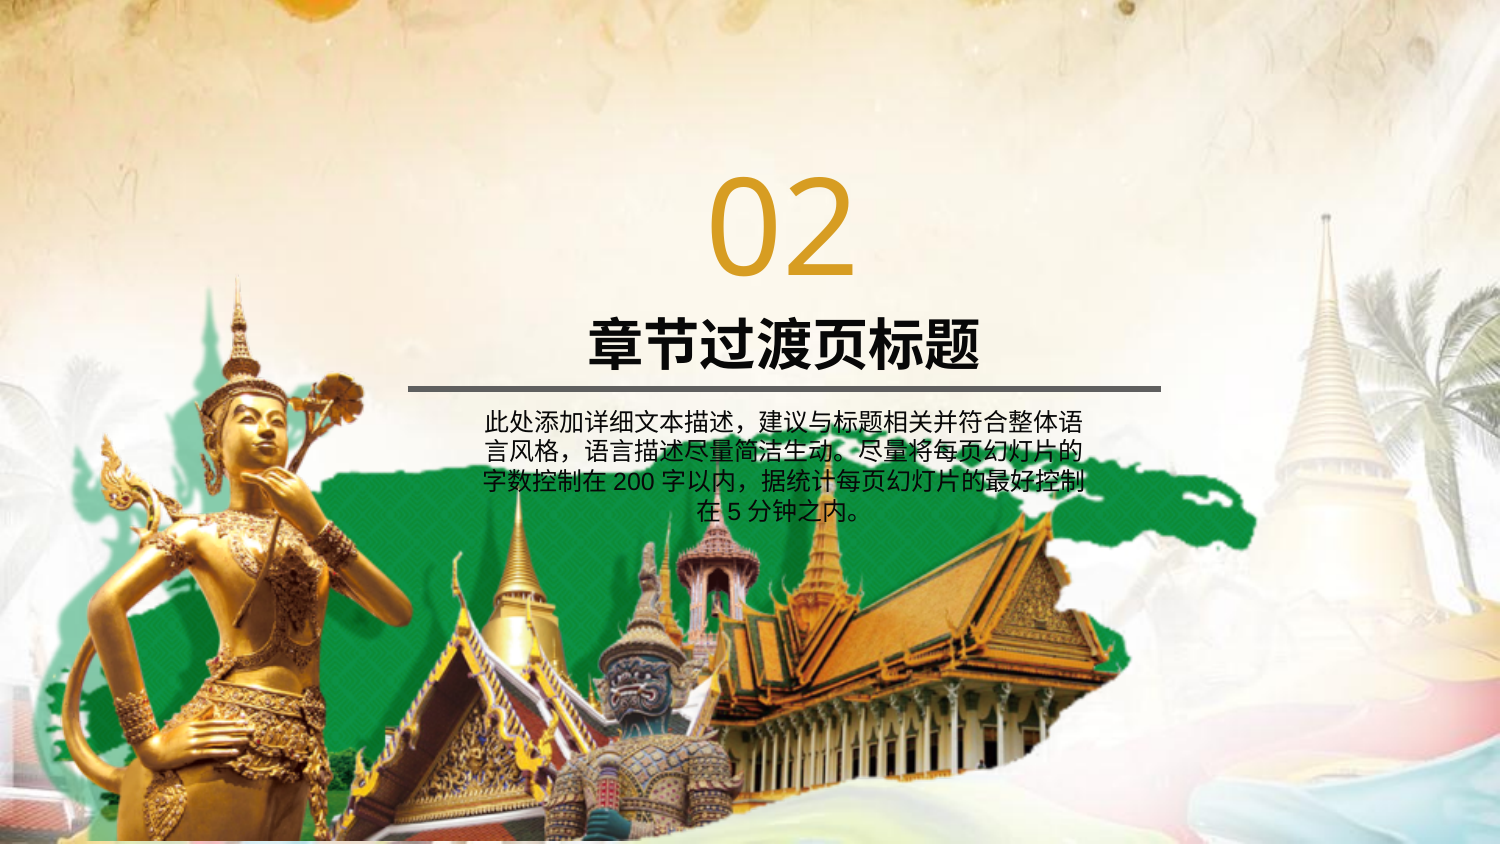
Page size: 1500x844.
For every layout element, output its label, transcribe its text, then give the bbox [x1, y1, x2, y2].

picture [0, 0, 1500, 844]
text_box 02 [690, 132, 876, 272]
